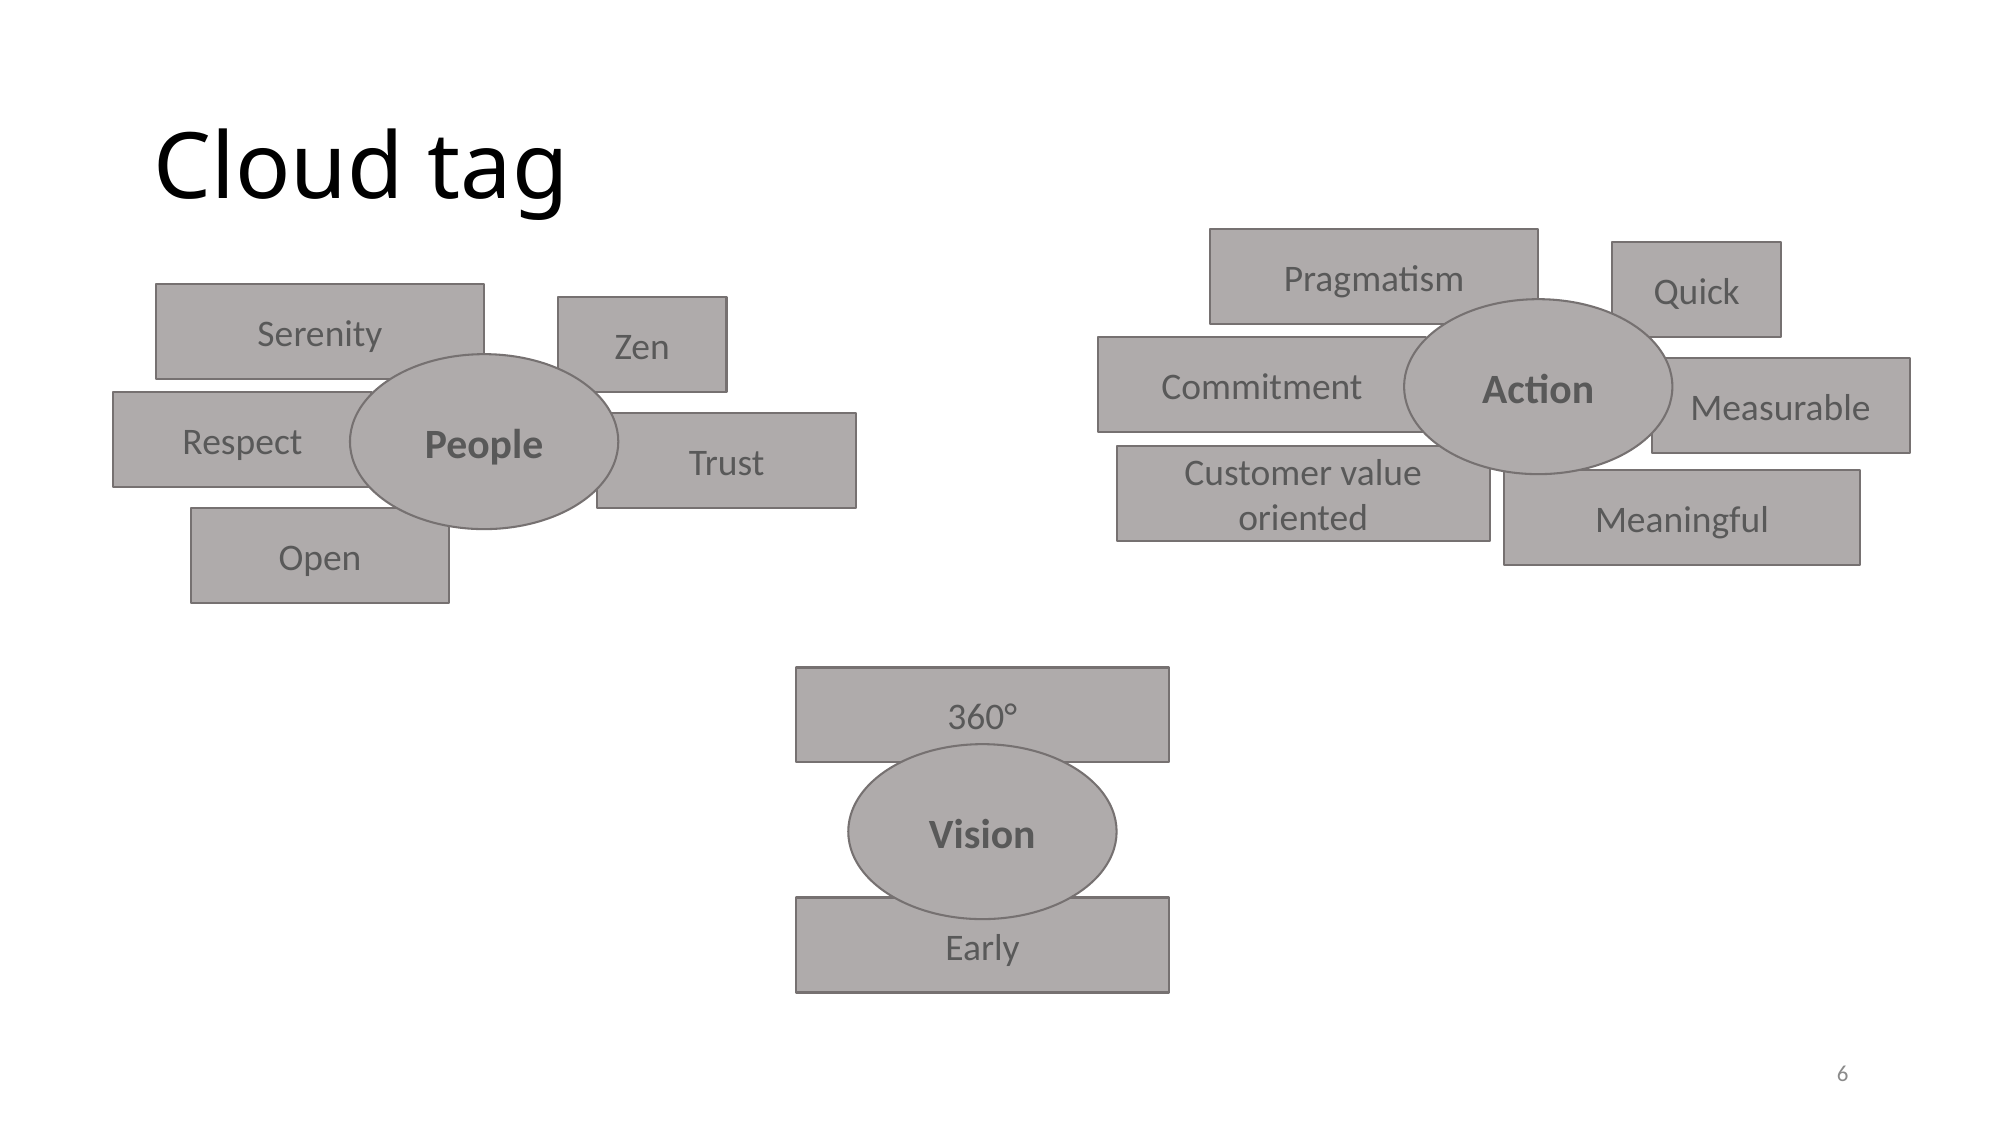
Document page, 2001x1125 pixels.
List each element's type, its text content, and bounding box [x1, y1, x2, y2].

text_box Early [795, 896, 1170, 994]
title Cloud tag [138, 60, 1864, 278]
text_box Customer value oriented [1116, 445, 1491, 542]
slide_number 6 [1413, 1042, 1864, 1103]
text_box People [348, 353, 620, 531]
text_box Trust [596, 412, 857, 509]
text_box Measurable [1651, 357, 1911, 454]
text_box Action [1403, 298, 1674, 476]
text_box Meaningful [1503, 469, 1861, 566]
text_box Commitment [1097, 336, 1426, 433]
text_box Quick [1611, 241, 1782, 338]
text_box Vision [847, 743, 1118, 921]
text_box Pragmatism [1209, 228, 1539, 325]
text_box Zen [557, 296, 728, 393]
text_box Serenity [155, 283, 485, 380]
text_box 360° [795, 666, 1170, 763]
text_box Open [190, 507, 450, 604]
text_box Respect [112, 391, 372, 488]
